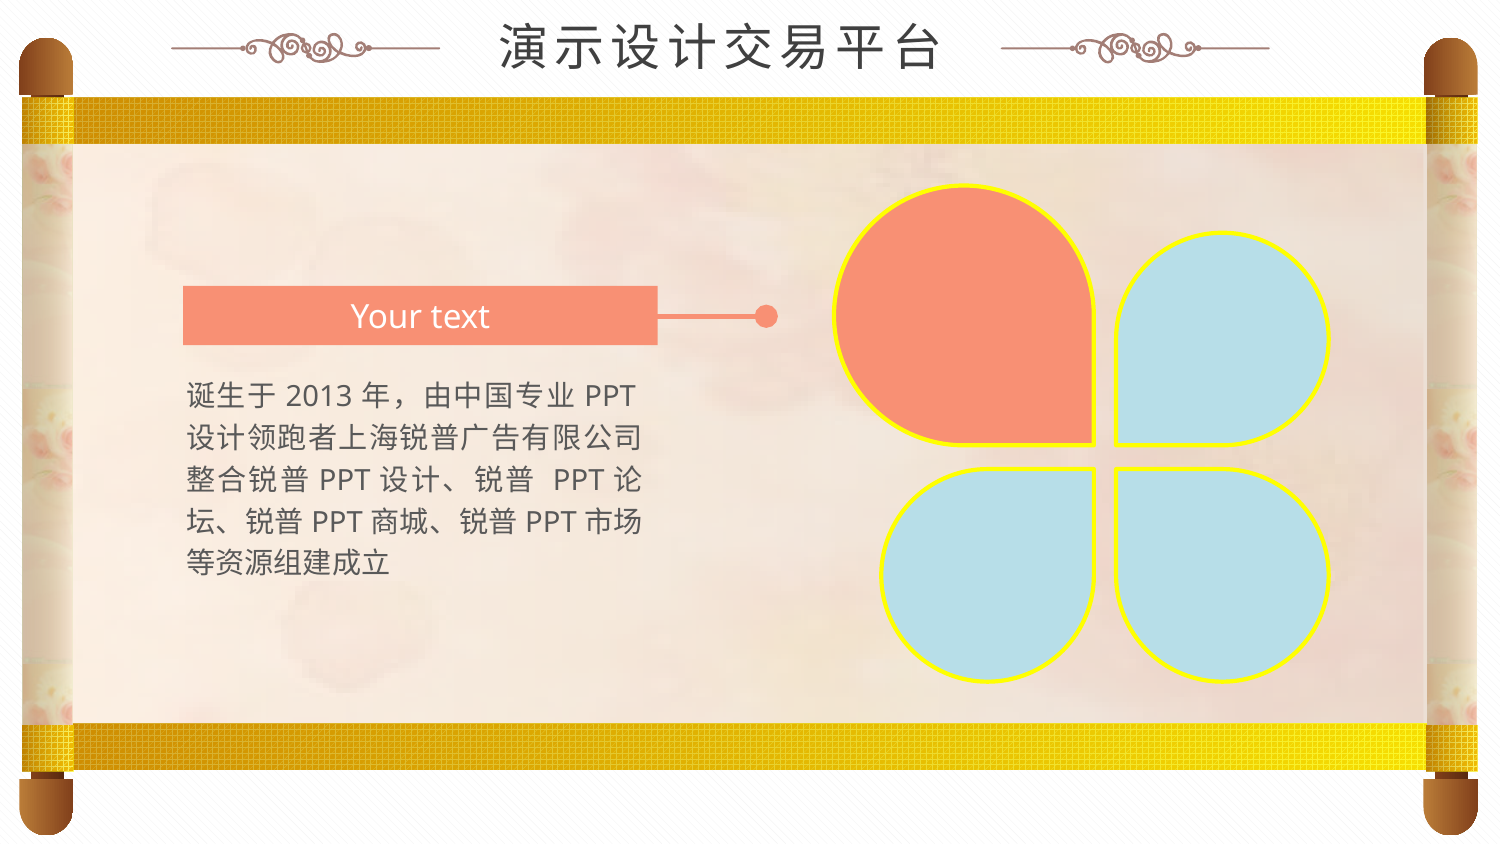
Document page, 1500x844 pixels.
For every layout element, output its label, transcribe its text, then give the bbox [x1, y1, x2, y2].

text_box 演示设计交易平台 [483, 8, 958, 84]
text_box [833, 185, 1329, 682]
text_box Your text [181, 284, 660, 347]
text_box 诞生于2013年，由中国专业PPT设计领跑者上海锐普广告有限公司整合锐普PPT设计、锐普 PPT论坛、锐普PPT商城、锐普PPT市场等资源组建成立 [171, 362, 658, 588]
